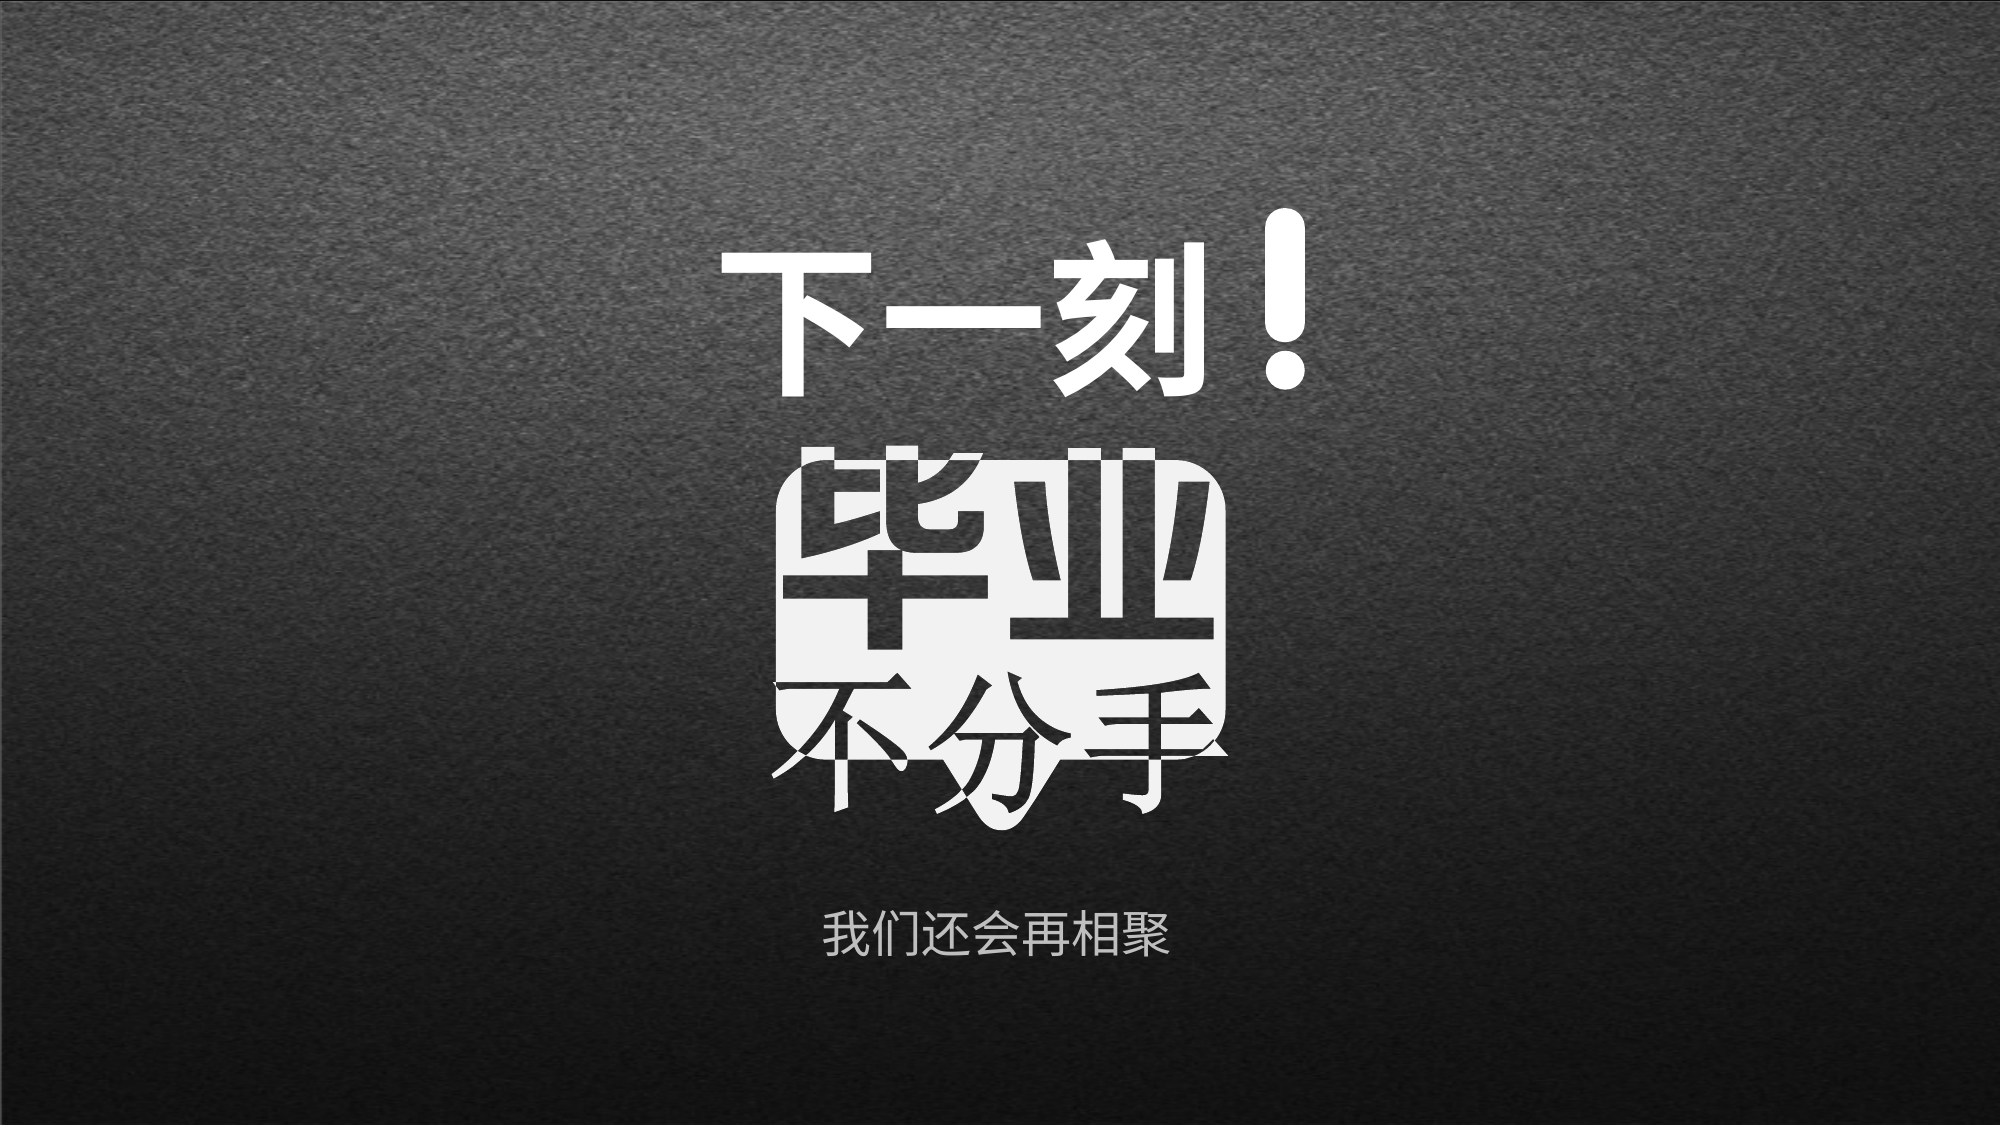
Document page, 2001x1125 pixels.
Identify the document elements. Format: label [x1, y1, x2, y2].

text_box [695, 208, 1305, 426]
picture [3, 0, 2000, 1125]
